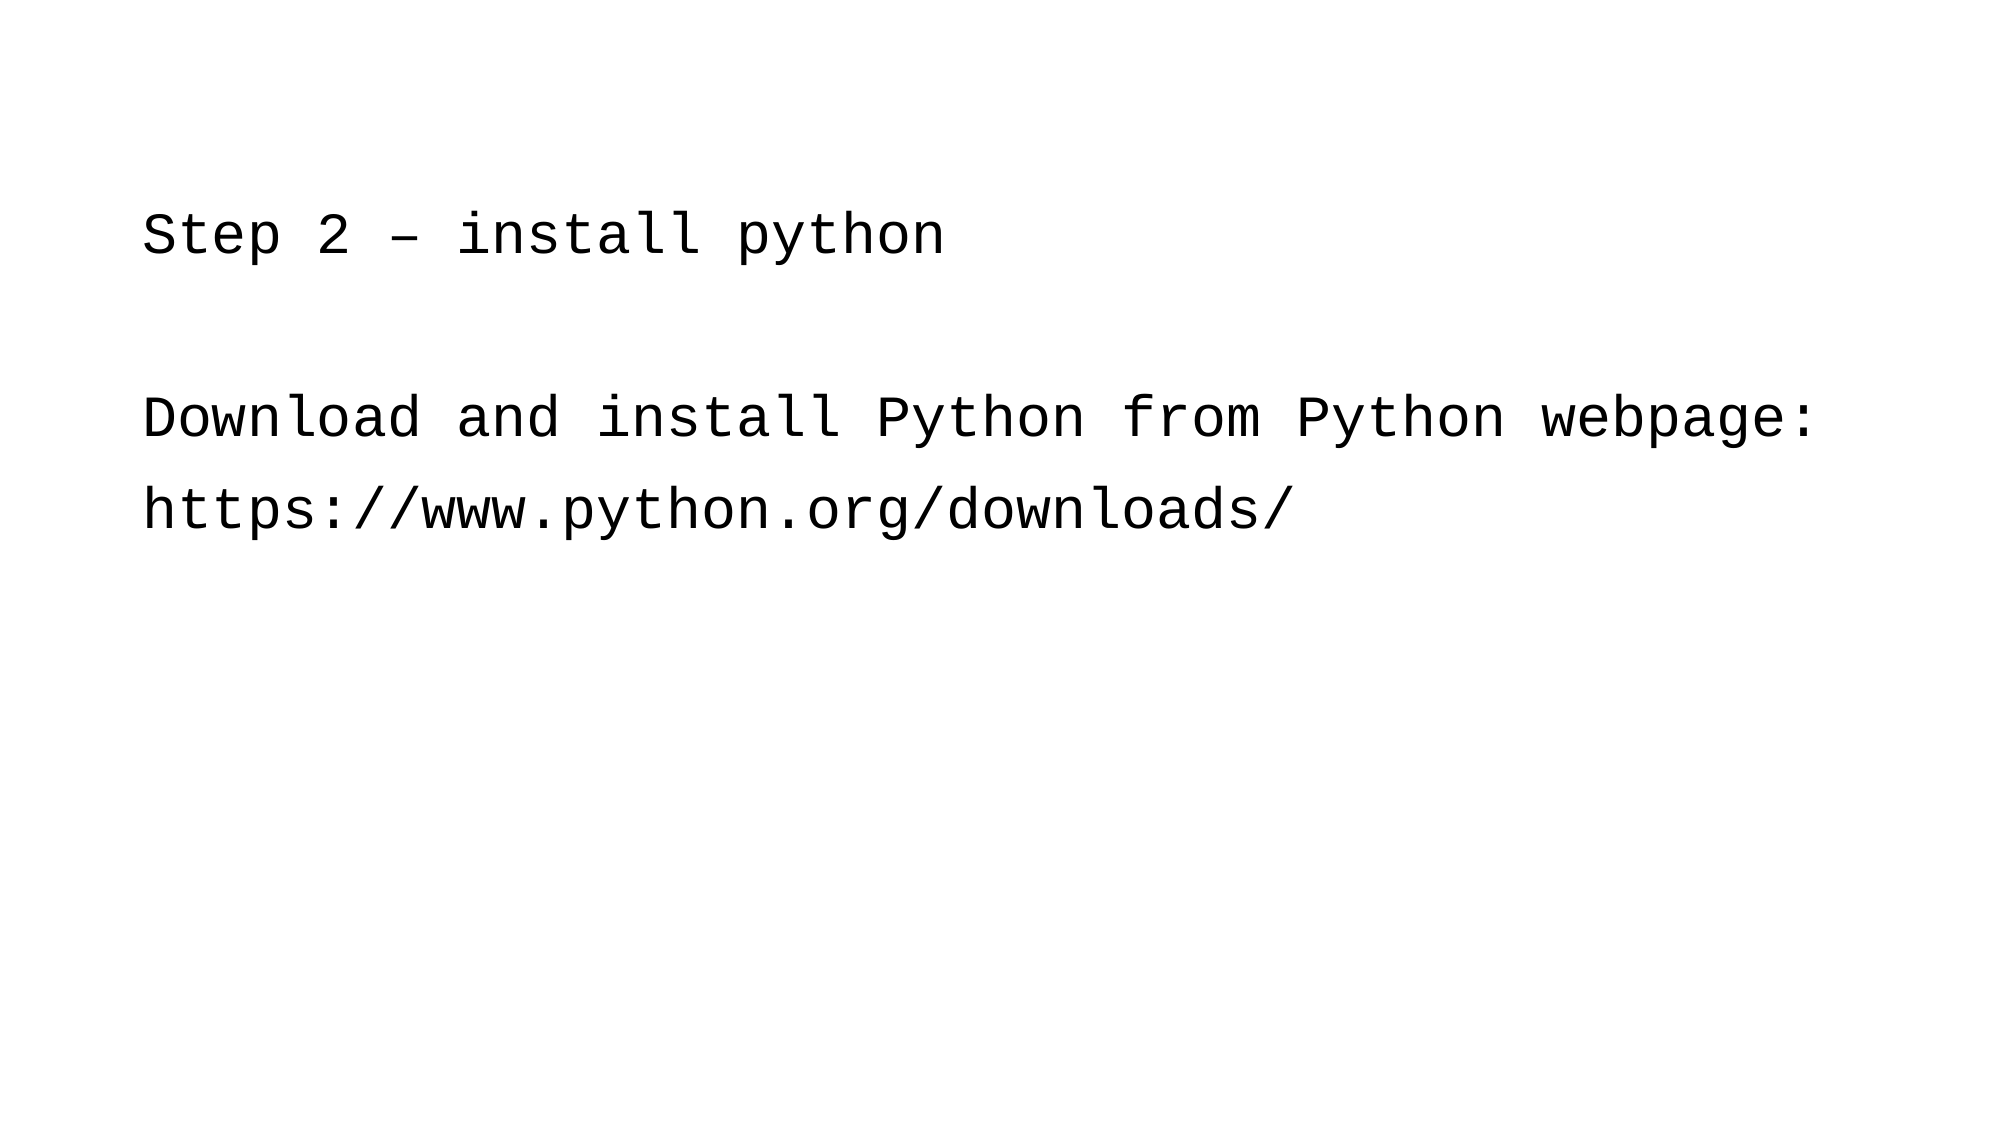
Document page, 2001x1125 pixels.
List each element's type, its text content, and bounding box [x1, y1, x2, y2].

text_box Step 2 – install python Download and install Python from Python webpage: https://www.python.org/downloads/ [127, 183, 1889, 548]
